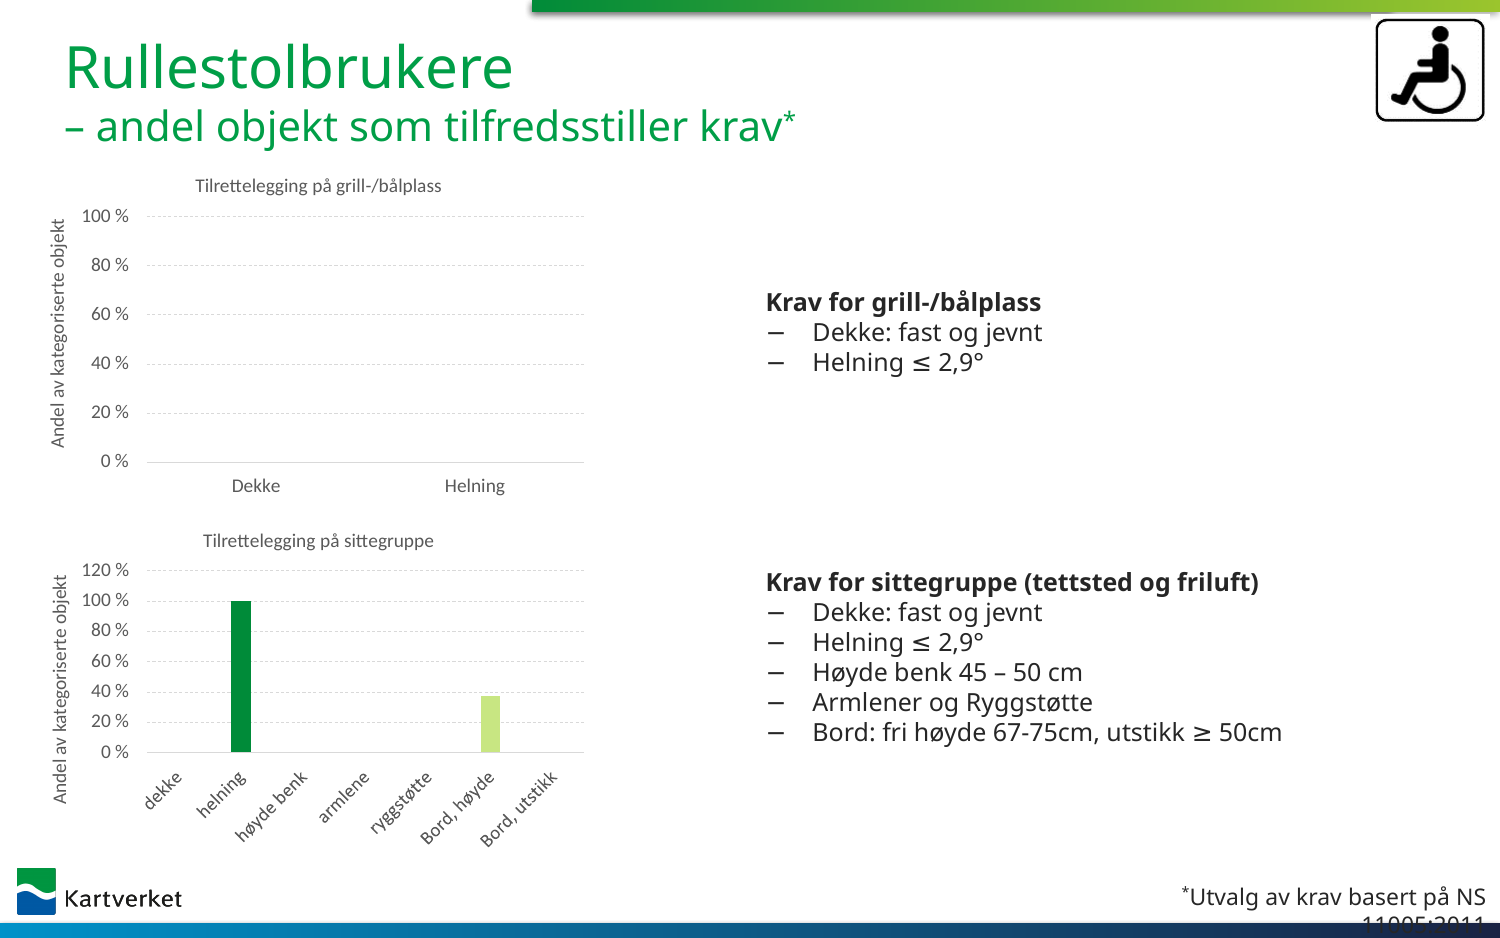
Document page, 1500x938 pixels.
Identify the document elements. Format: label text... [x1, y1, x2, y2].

text_box Rullestolbrukere – andel objekt som tilfredsstiller krav* [49, 14, 1431, 158]
text_box *Utvalg av krav basert på NS 11005:2011 [1068, 873, 1500, 938]
text_box Krav for sittegruppe (tettsted og friluft) Dekke: fast og jevnt Helning ≤ 2,9° Høyde benk 45 – 50 cm Armlener og Ryggstøtte Bord: fri høyde 67-75cm, utstikk ≥ 50cm [750, 559, 1500, 754]
picture [41, 520, 596, 859]
text_box Krav for grill-/bålplass Dekke: fast og jevnt Helning ≤ 2,9° [750, 279, 1452, 384]
picture [1371, 13, 1491, 127]
picture [41, 166, 596, 505]
